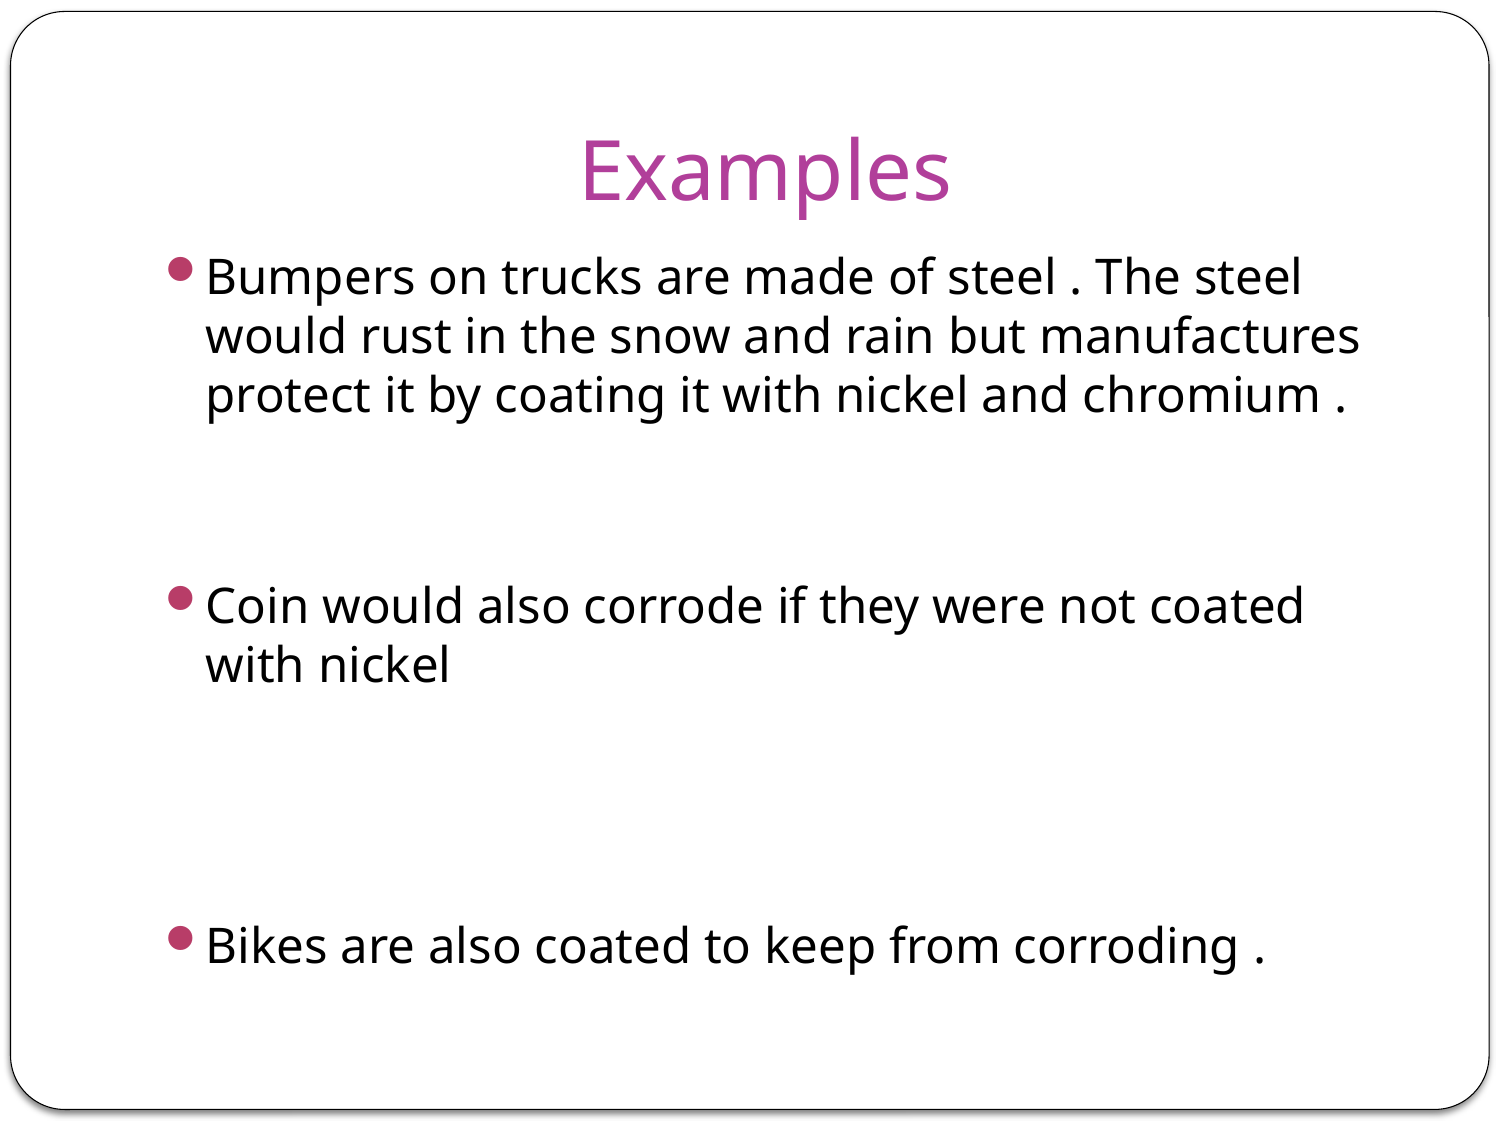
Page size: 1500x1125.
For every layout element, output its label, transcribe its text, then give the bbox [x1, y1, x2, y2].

title Examples [150, 45, 1425, 233]
list Bumpers on trucks are made of steel . The steel would rust in the snow and rain but manufactures protect it by coating it with nickel and chromium . Coin would also corrode if they were not coated with nickel Bikes are also coated to keep from corroding . [150, 237, 1425, 988]
